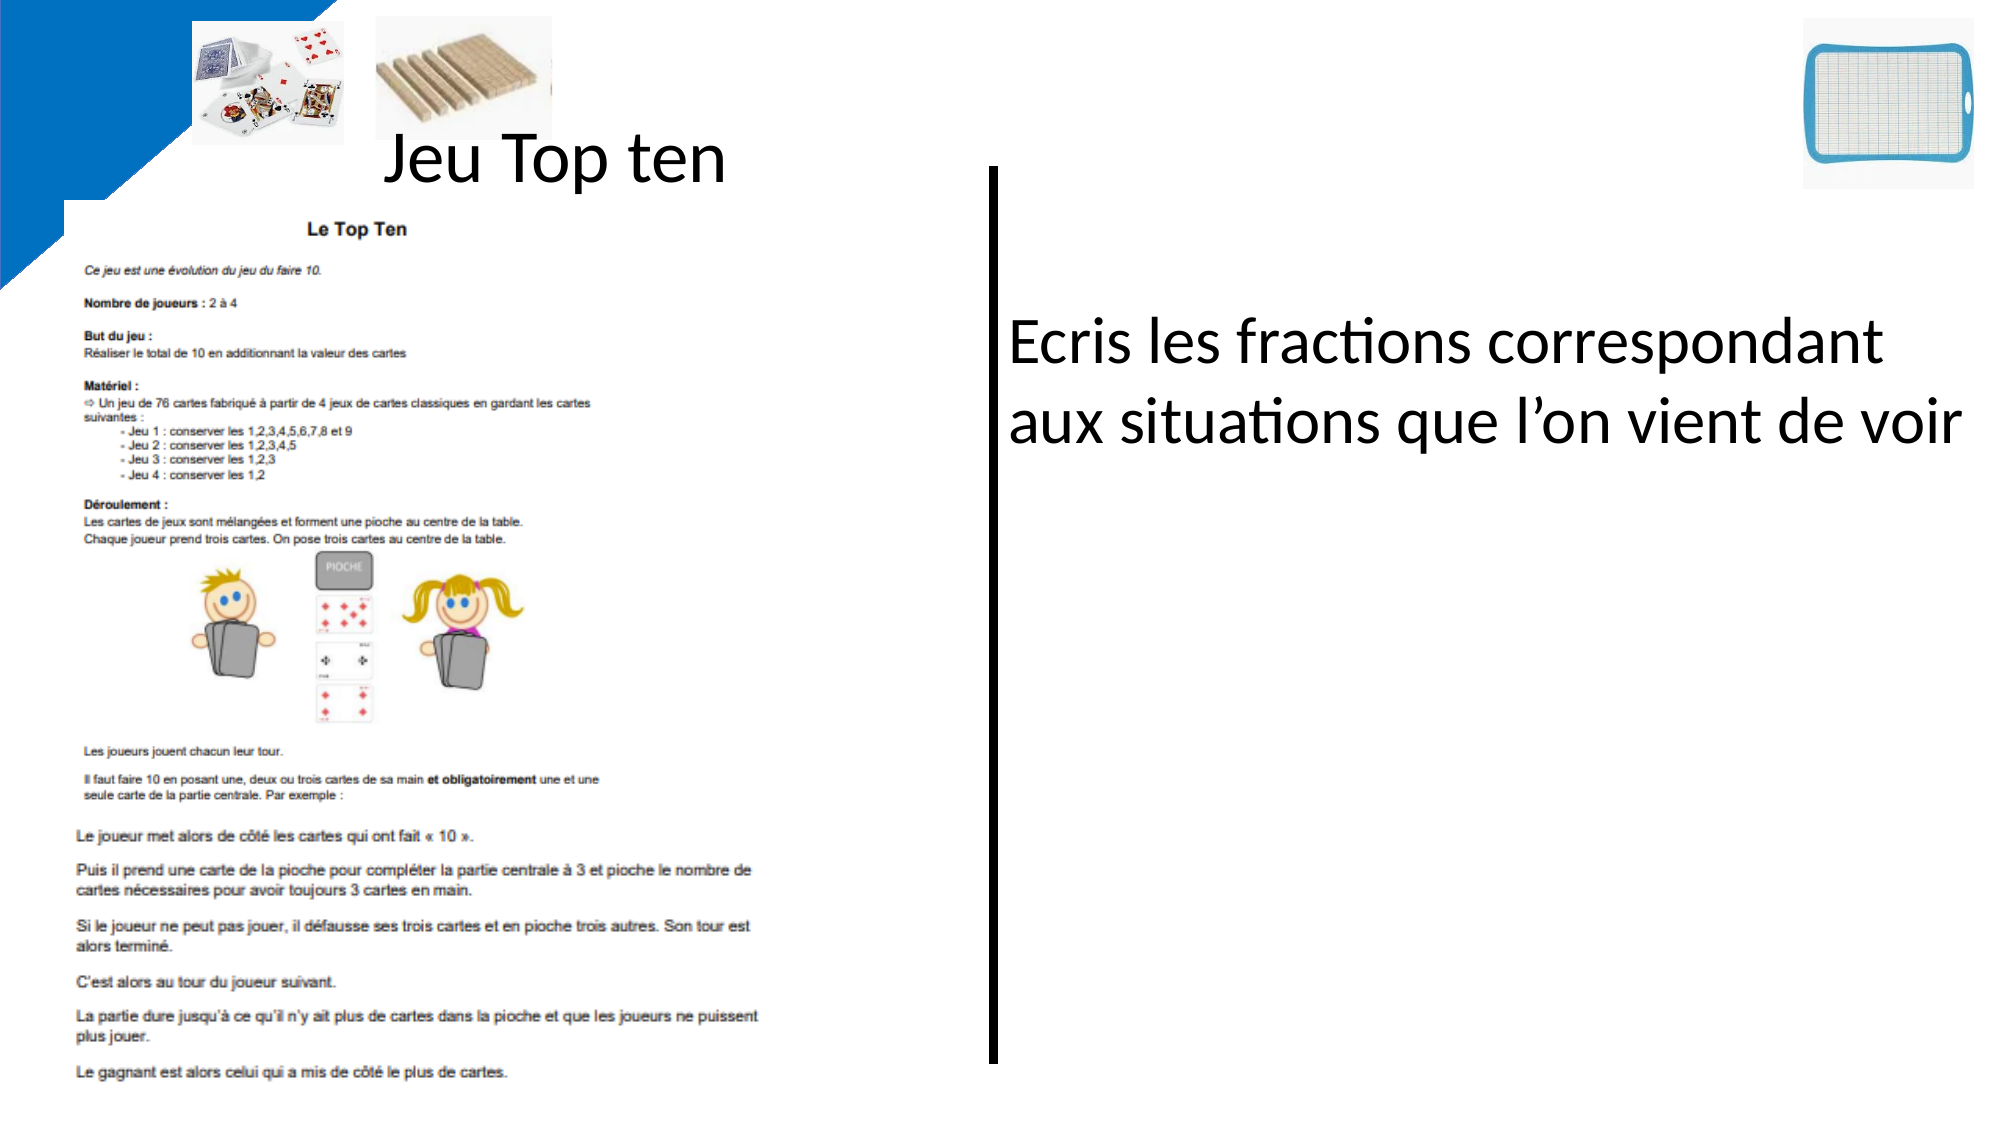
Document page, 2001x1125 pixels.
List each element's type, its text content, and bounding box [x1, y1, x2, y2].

picture [375, 16, 553, 140]
picture [1802, 18, 1974, 189]
text_box Ecris les fractions correspondant aux situations que l’on vient de voir [994, 289, 2000, 464]
text_box [0, 0, 337, 290]
picture [192, 21, 344, 145]
picture [59, 200, 779, 1100]
text_box Jeu Top ten [215, 100, 897, 205]
